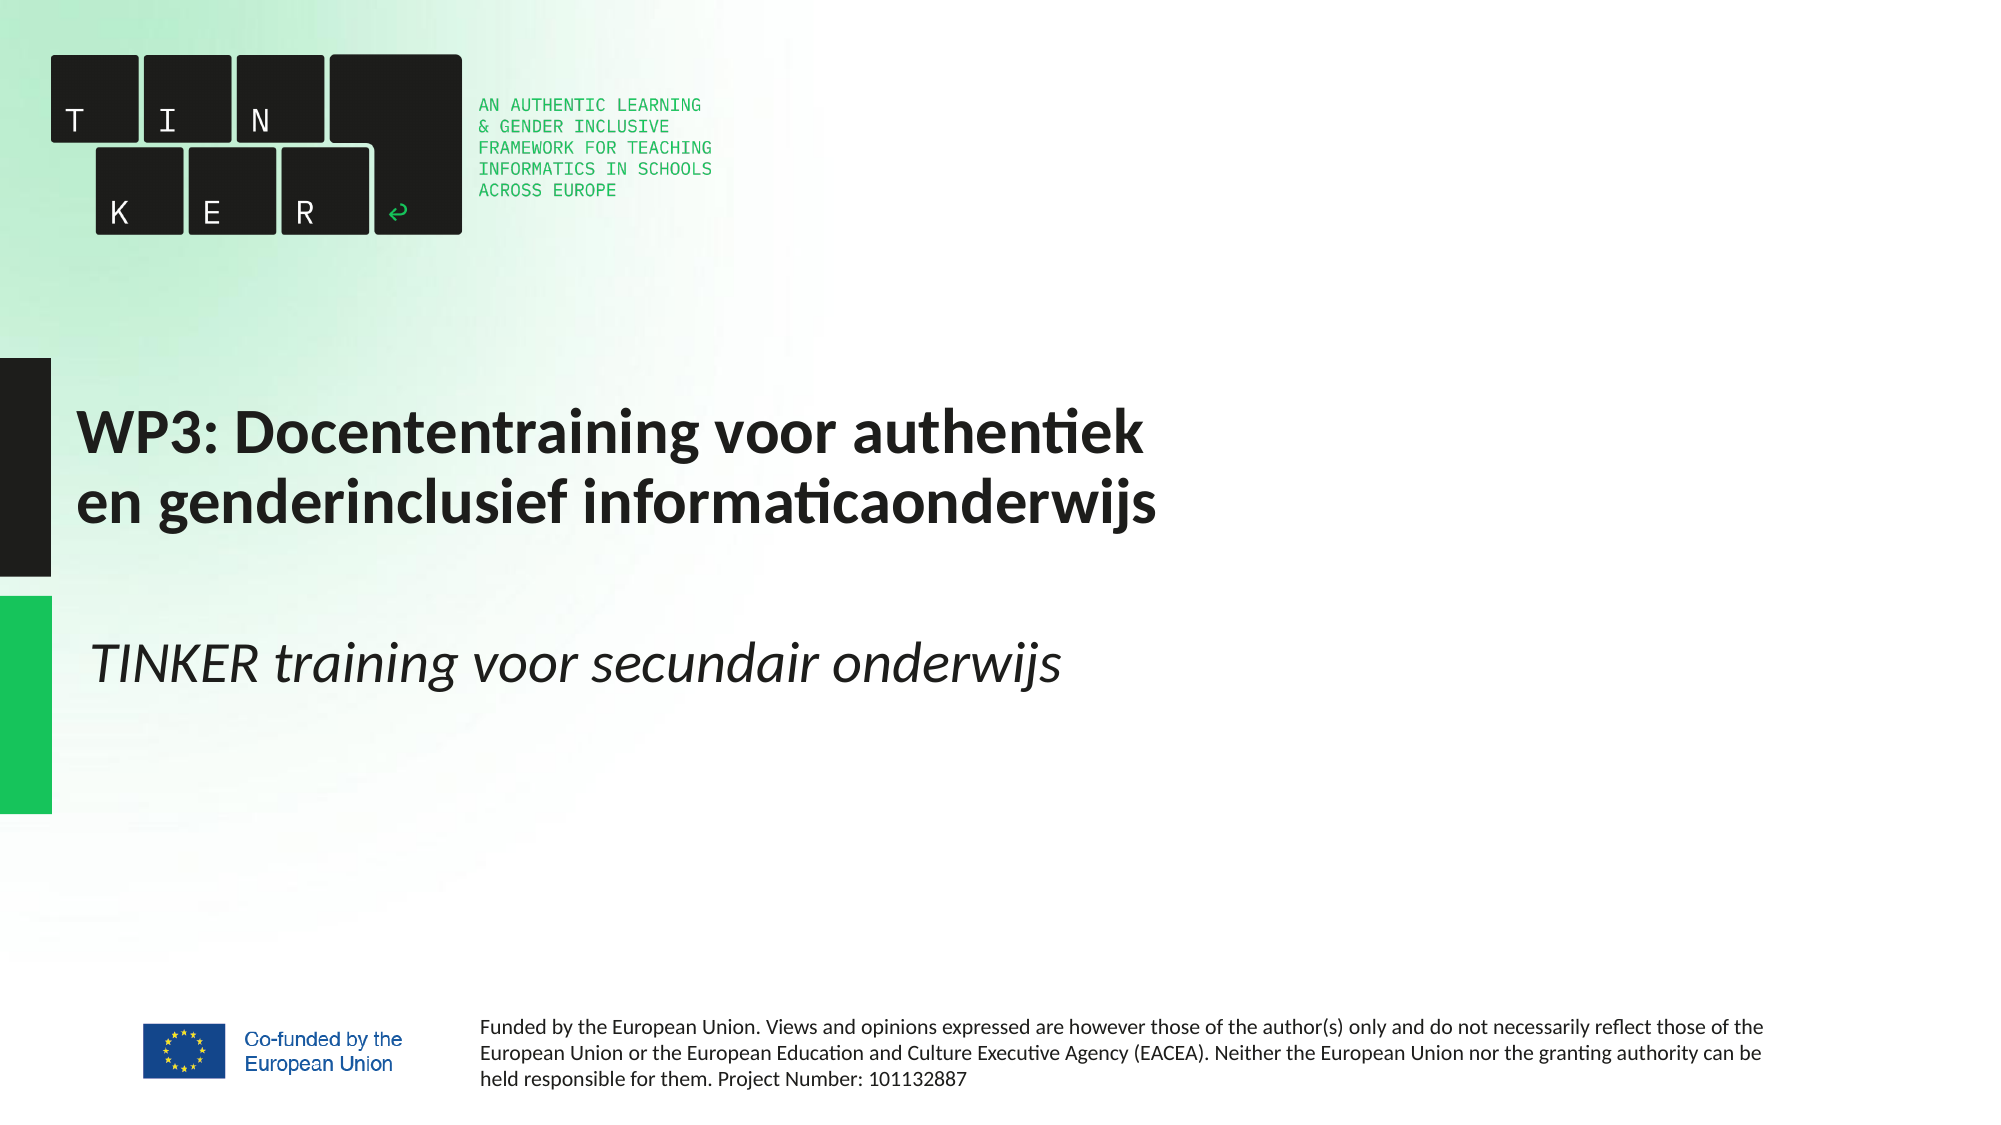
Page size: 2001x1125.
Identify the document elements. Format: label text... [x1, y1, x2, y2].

picture [0, 0, 843, 1125]
subtitle TINKER training voor secundair onderwijs [65, 599, 1197, 812]
title WP3: Docententraining voor authentiek en genderinclusief informaticaonderwijs [61, 358, 1196, 578]
